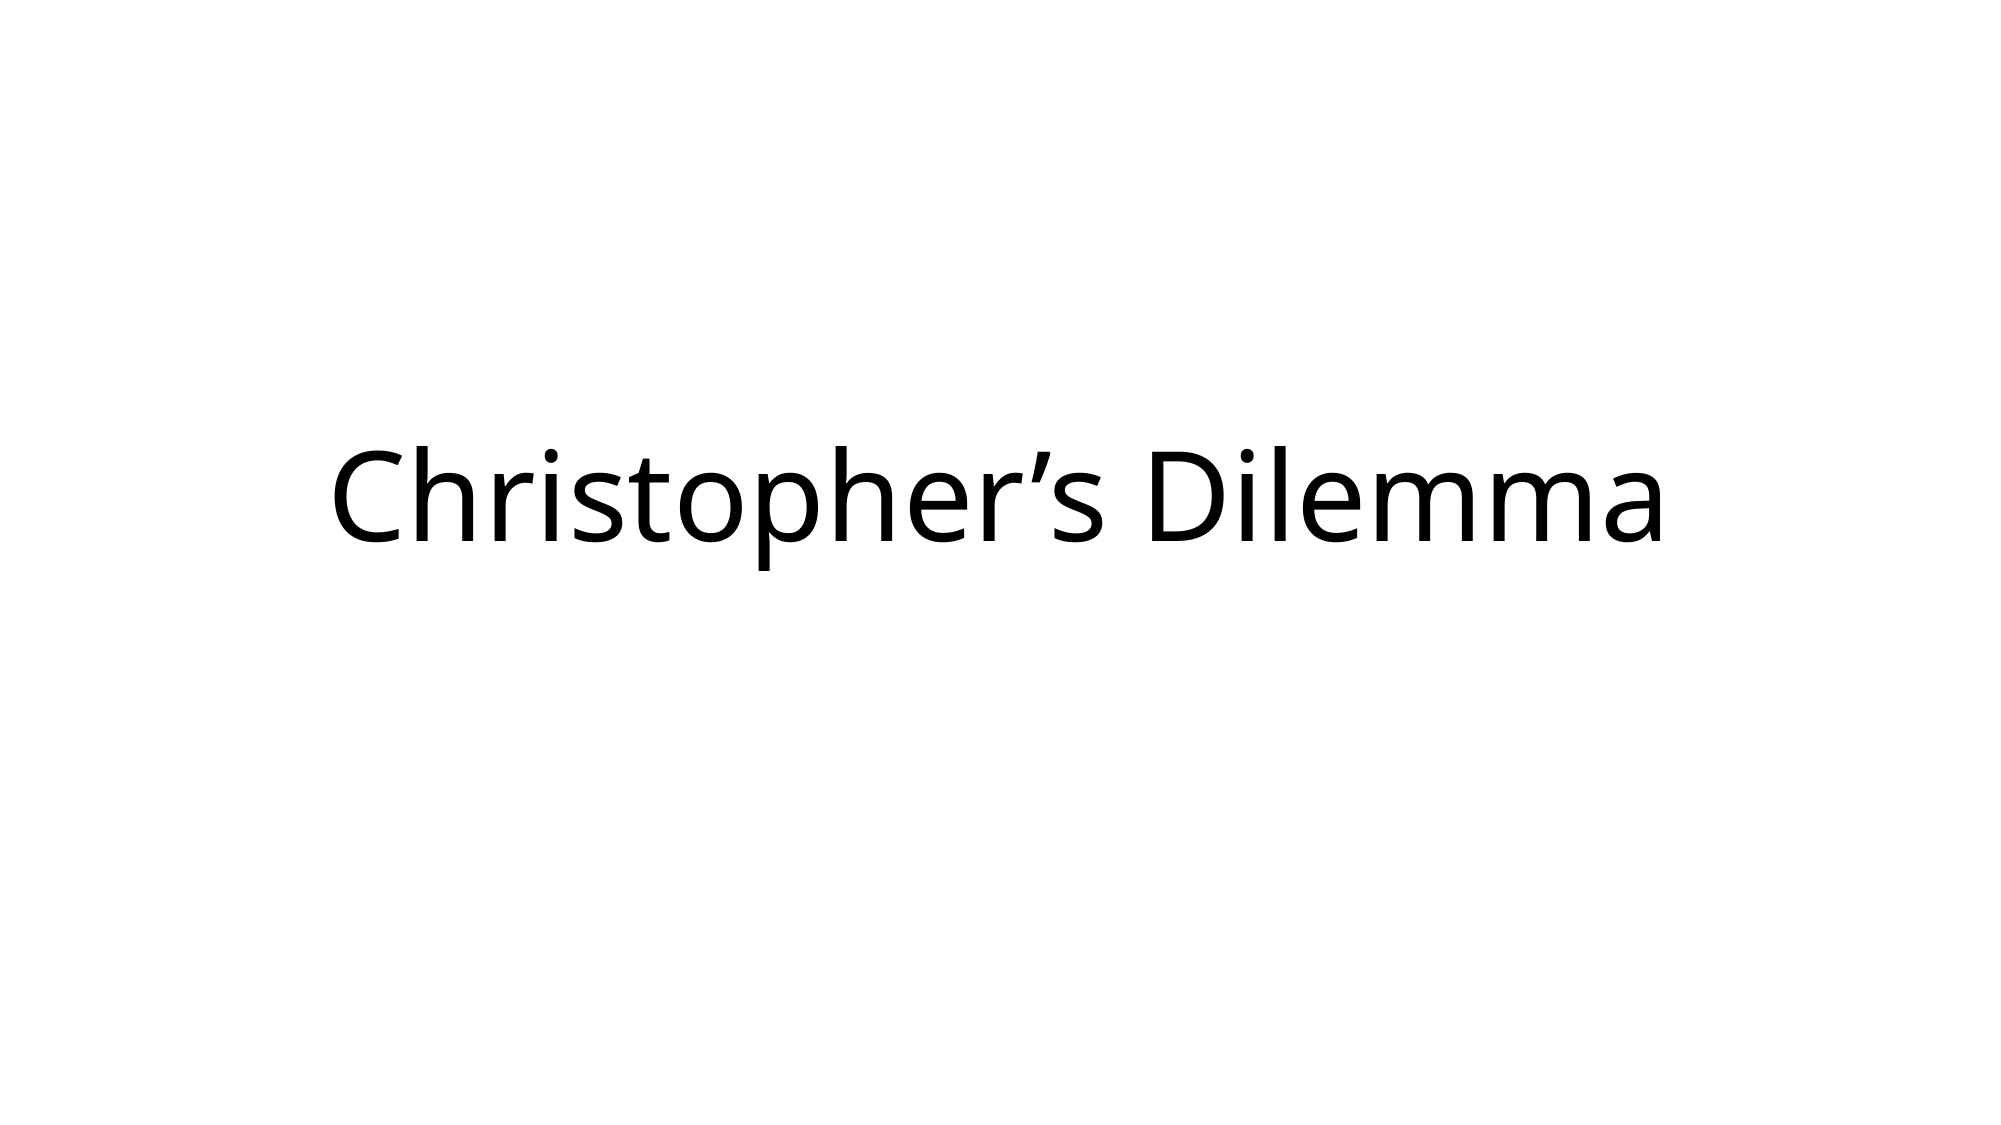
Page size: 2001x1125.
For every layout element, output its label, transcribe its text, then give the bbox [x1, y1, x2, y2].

title Christopher’s Dilemma [249, 184, 1750, 576]
